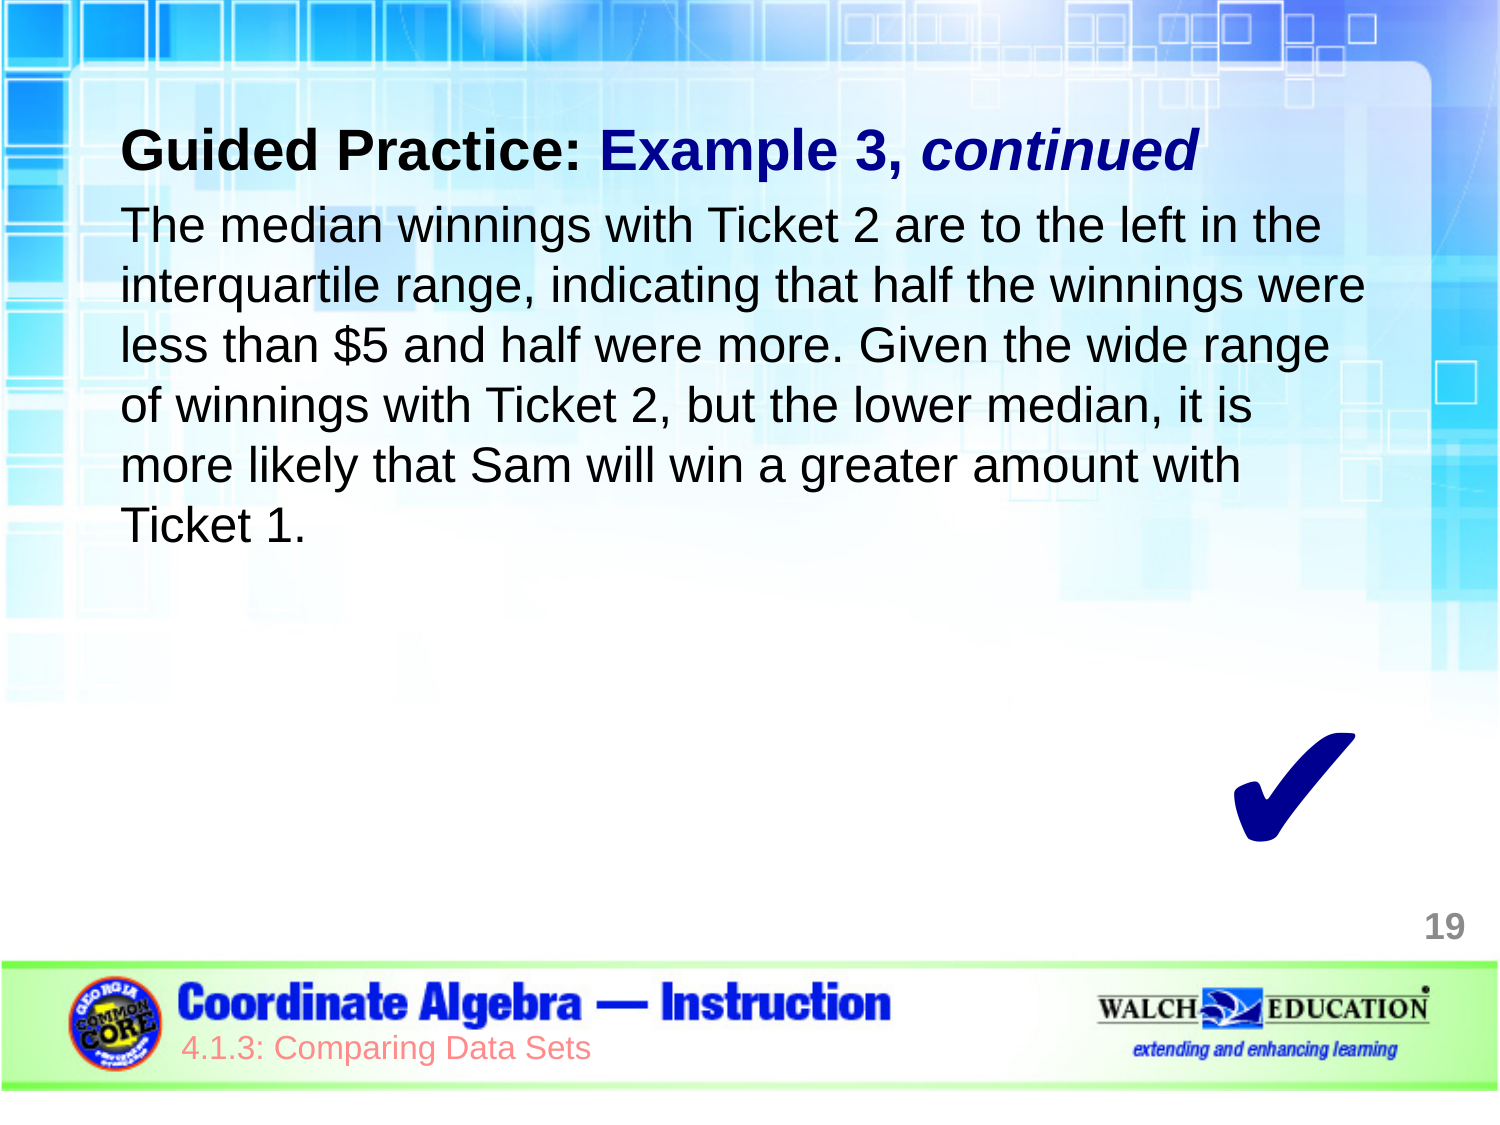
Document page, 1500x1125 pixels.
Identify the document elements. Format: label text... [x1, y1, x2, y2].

subtitle Guided Practice: Example 3, continued The median winnings with Ticket 2 are to the left in the interquartile range, indicating that half the winnings were less than $5 and half were more. Given the wide range of winnings with Ticket 2, but the lower median, it is more likely that Sam will win a greater amount with Ticket 1. [105, 105, 1394, 925]
text_box ✔ [1128, 651, 1394, 907]
footer 4.1.3: Comparing Data Sets [166, 1024, 1080, 1069]
picture [1, 0, 1500, 1091]
slide_number 19 [1361, 901, 1481, 949]
